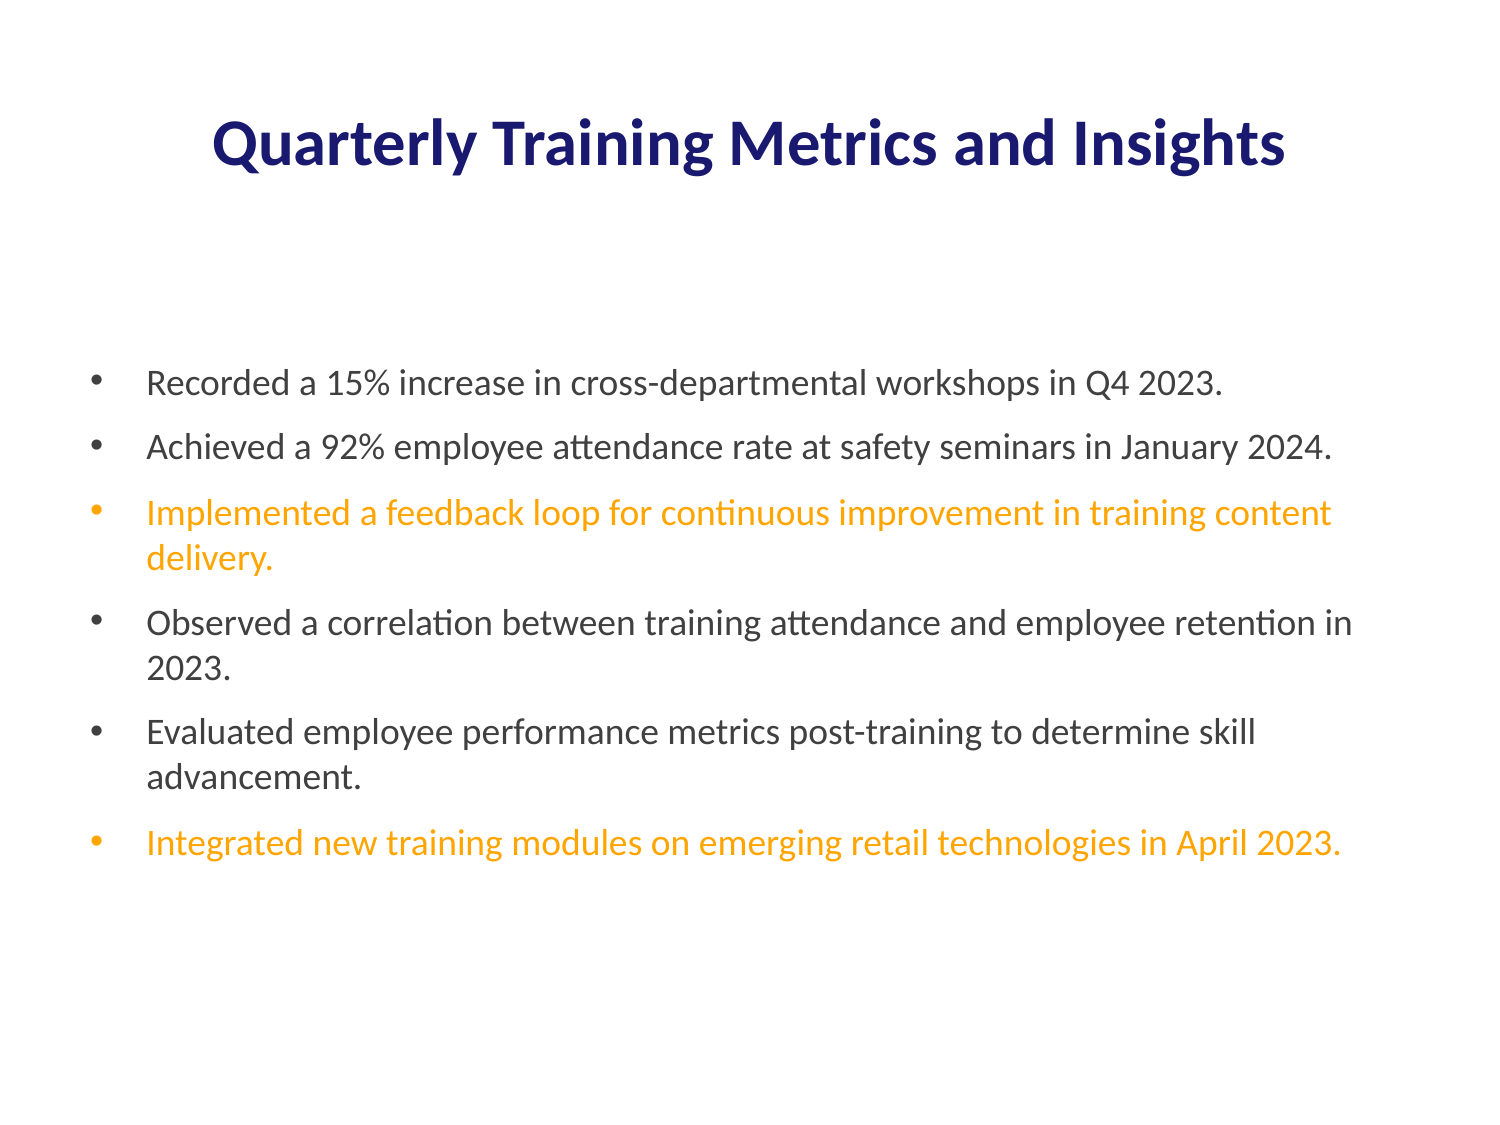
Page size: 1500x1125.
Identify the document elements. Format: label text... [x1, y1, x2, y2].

list Recorded a 15% increase in cross-departmental workshops in Q4 2023. Achieved a 92% employee attendance rate at safety seminars in January 2024. Implemented a feedback loop for continuous improvement in training content delivery. Observed a correlation between training attendance and employee retention in 2023. Evaluated employee performance metrics post-training to determine skill advancement. Integrated new training modules on emerging retail technologies in April 2023. [75, 262, 1425, 1005]
title Quarterly Training Metrics and Insights [75, 45, 1425, 233]
